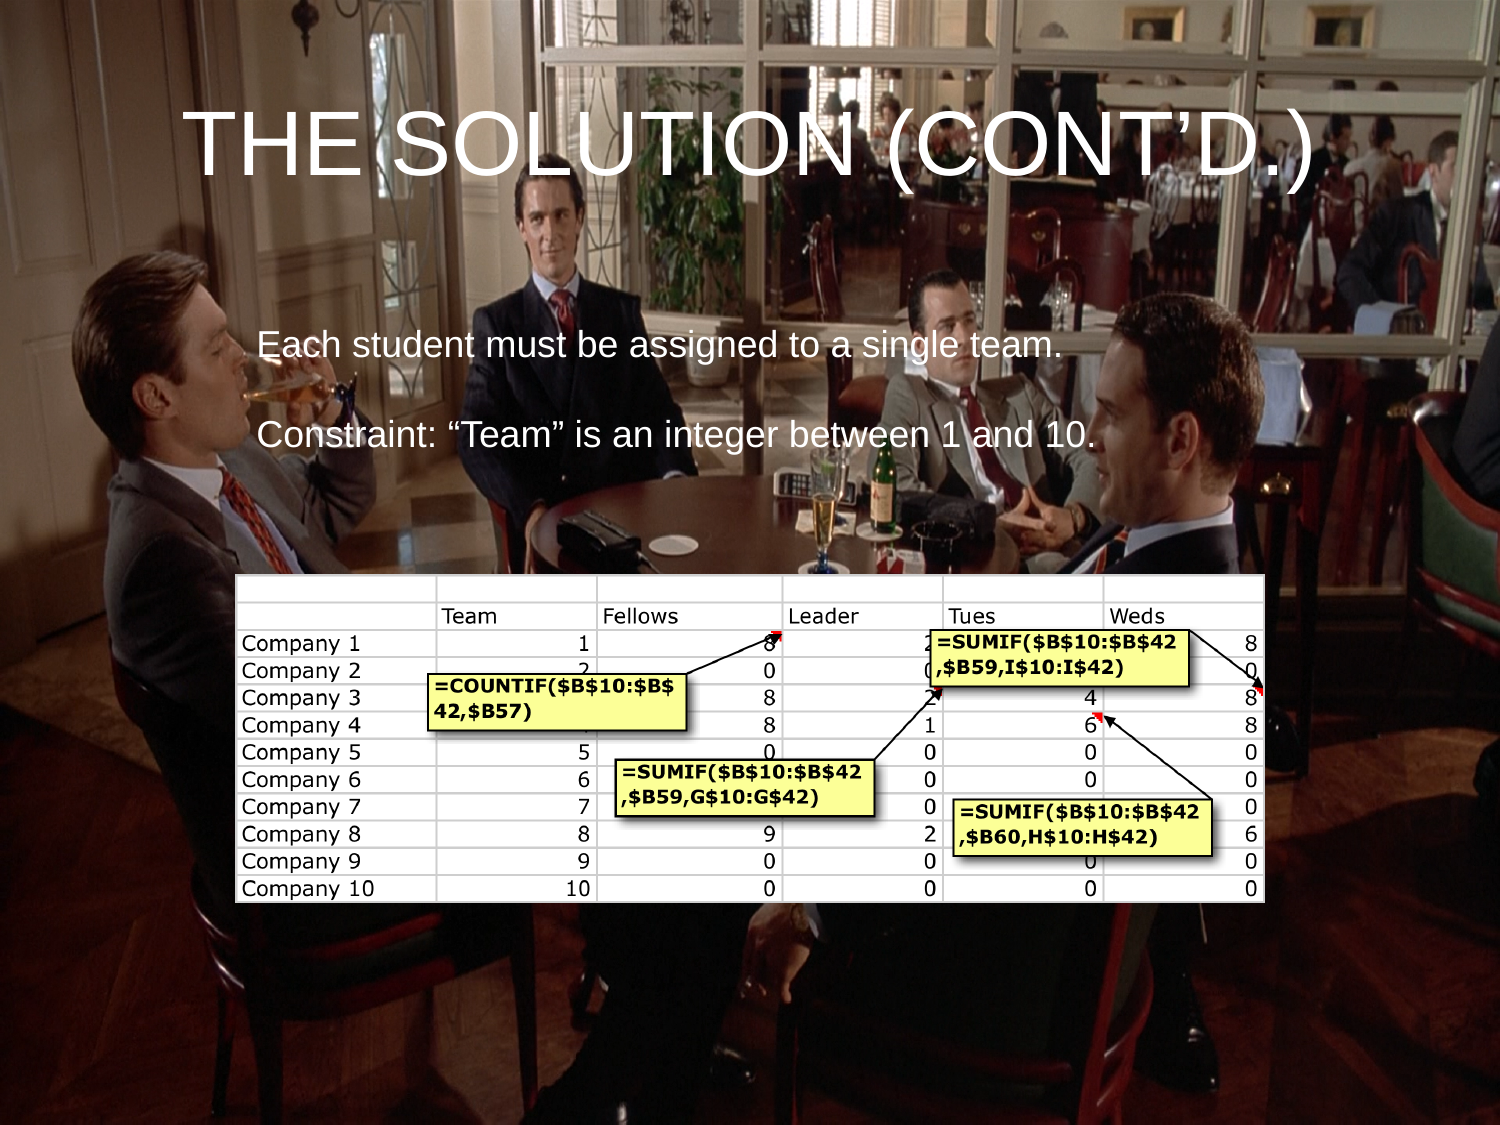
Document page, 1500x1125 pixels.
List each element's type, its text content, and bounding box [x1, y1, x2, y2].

picture [0, 0, 1500, 1125]
title The Solution (cont’d.) [75, 45, 1425, 233]
text_box Each student must be assigned to a single team. Constraint: “Team” is an integer between 1 and 10. [241, 312, 1112, 463]
